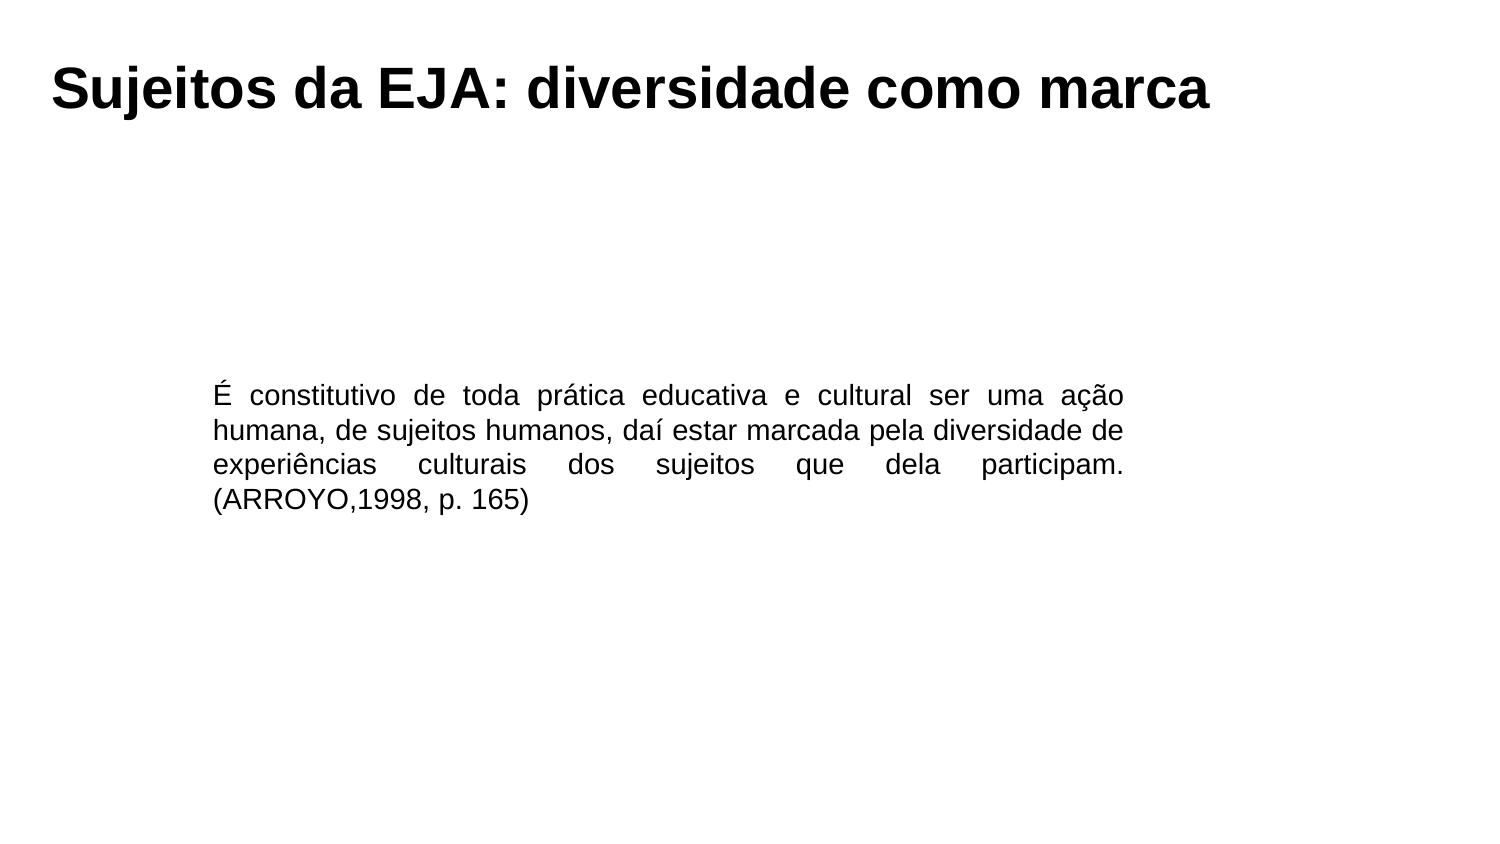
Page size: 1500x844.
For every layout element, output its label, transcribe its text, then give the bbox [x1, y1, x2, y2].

title Sujeitos da EJA: diversidade como marca [51, 72, 1449, 167]
text_box É constitutivo de toda prática educativa e cultural ser uma ação humana, de sujeitos humanos, daí estar marcada pela diversidade de experiências culturais dos sujeitos que dela participam. (ARROYO,1998, p. 165) [198, 193, 1141, 523]
